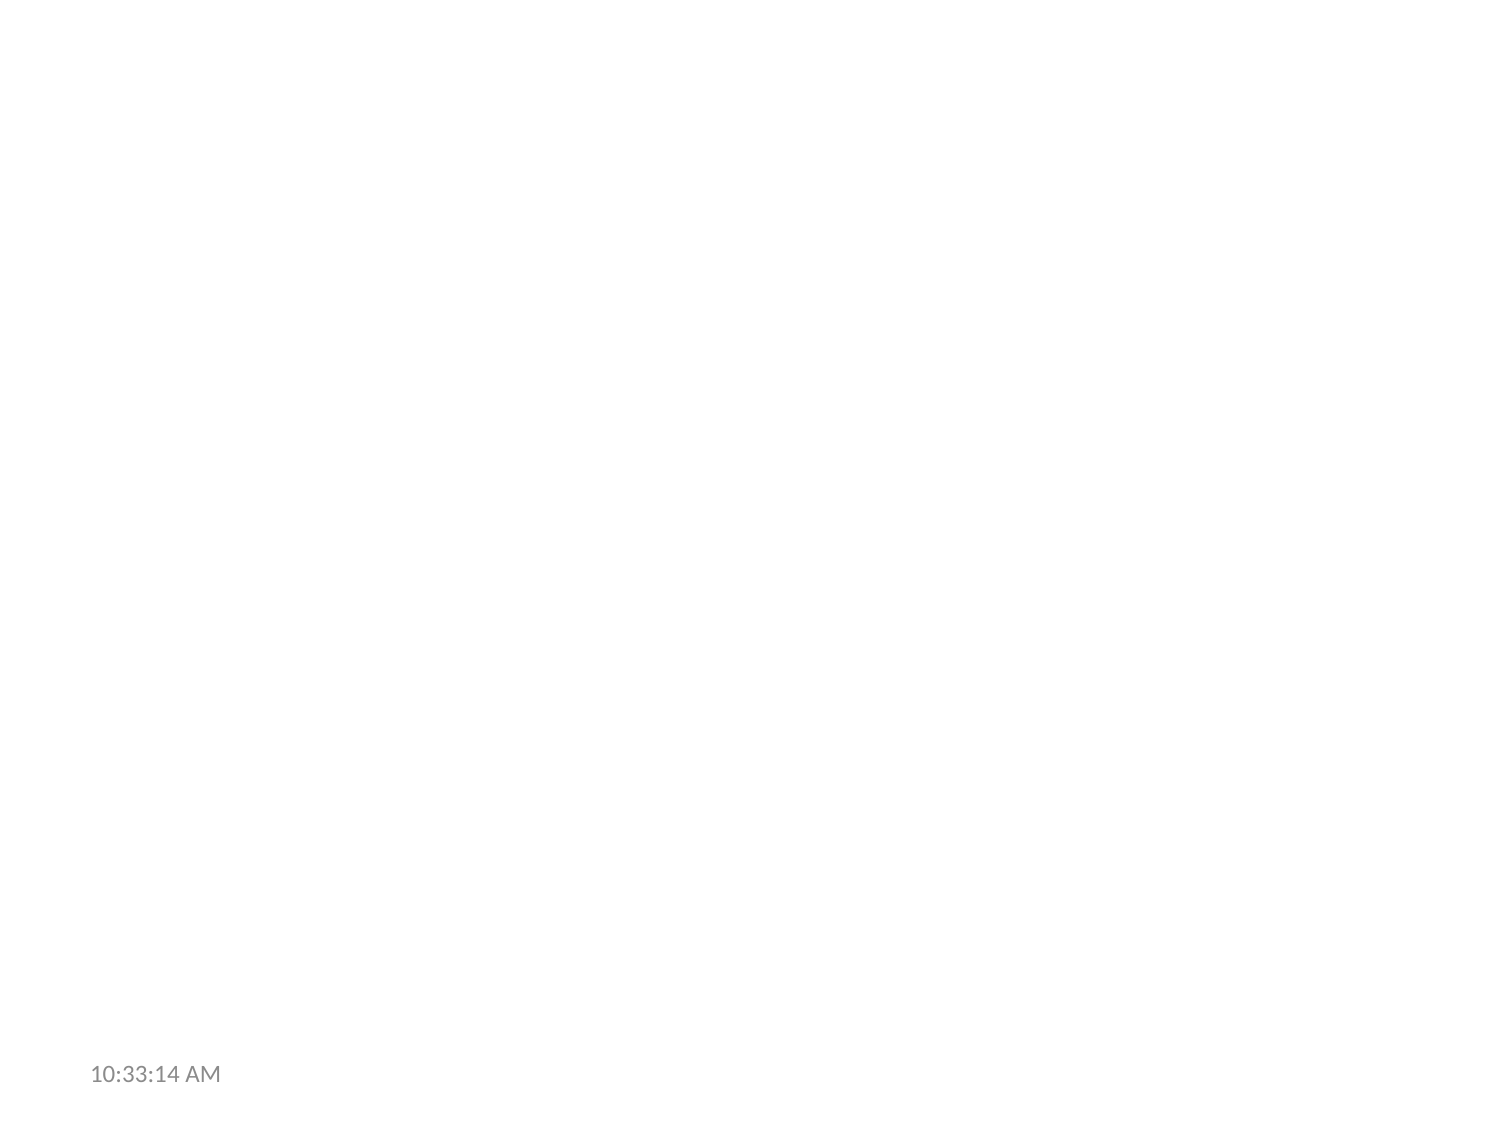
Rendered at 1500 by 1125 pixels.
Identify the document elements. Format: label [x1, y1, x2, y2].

slide_number [75, 1042, 425, 1103]
